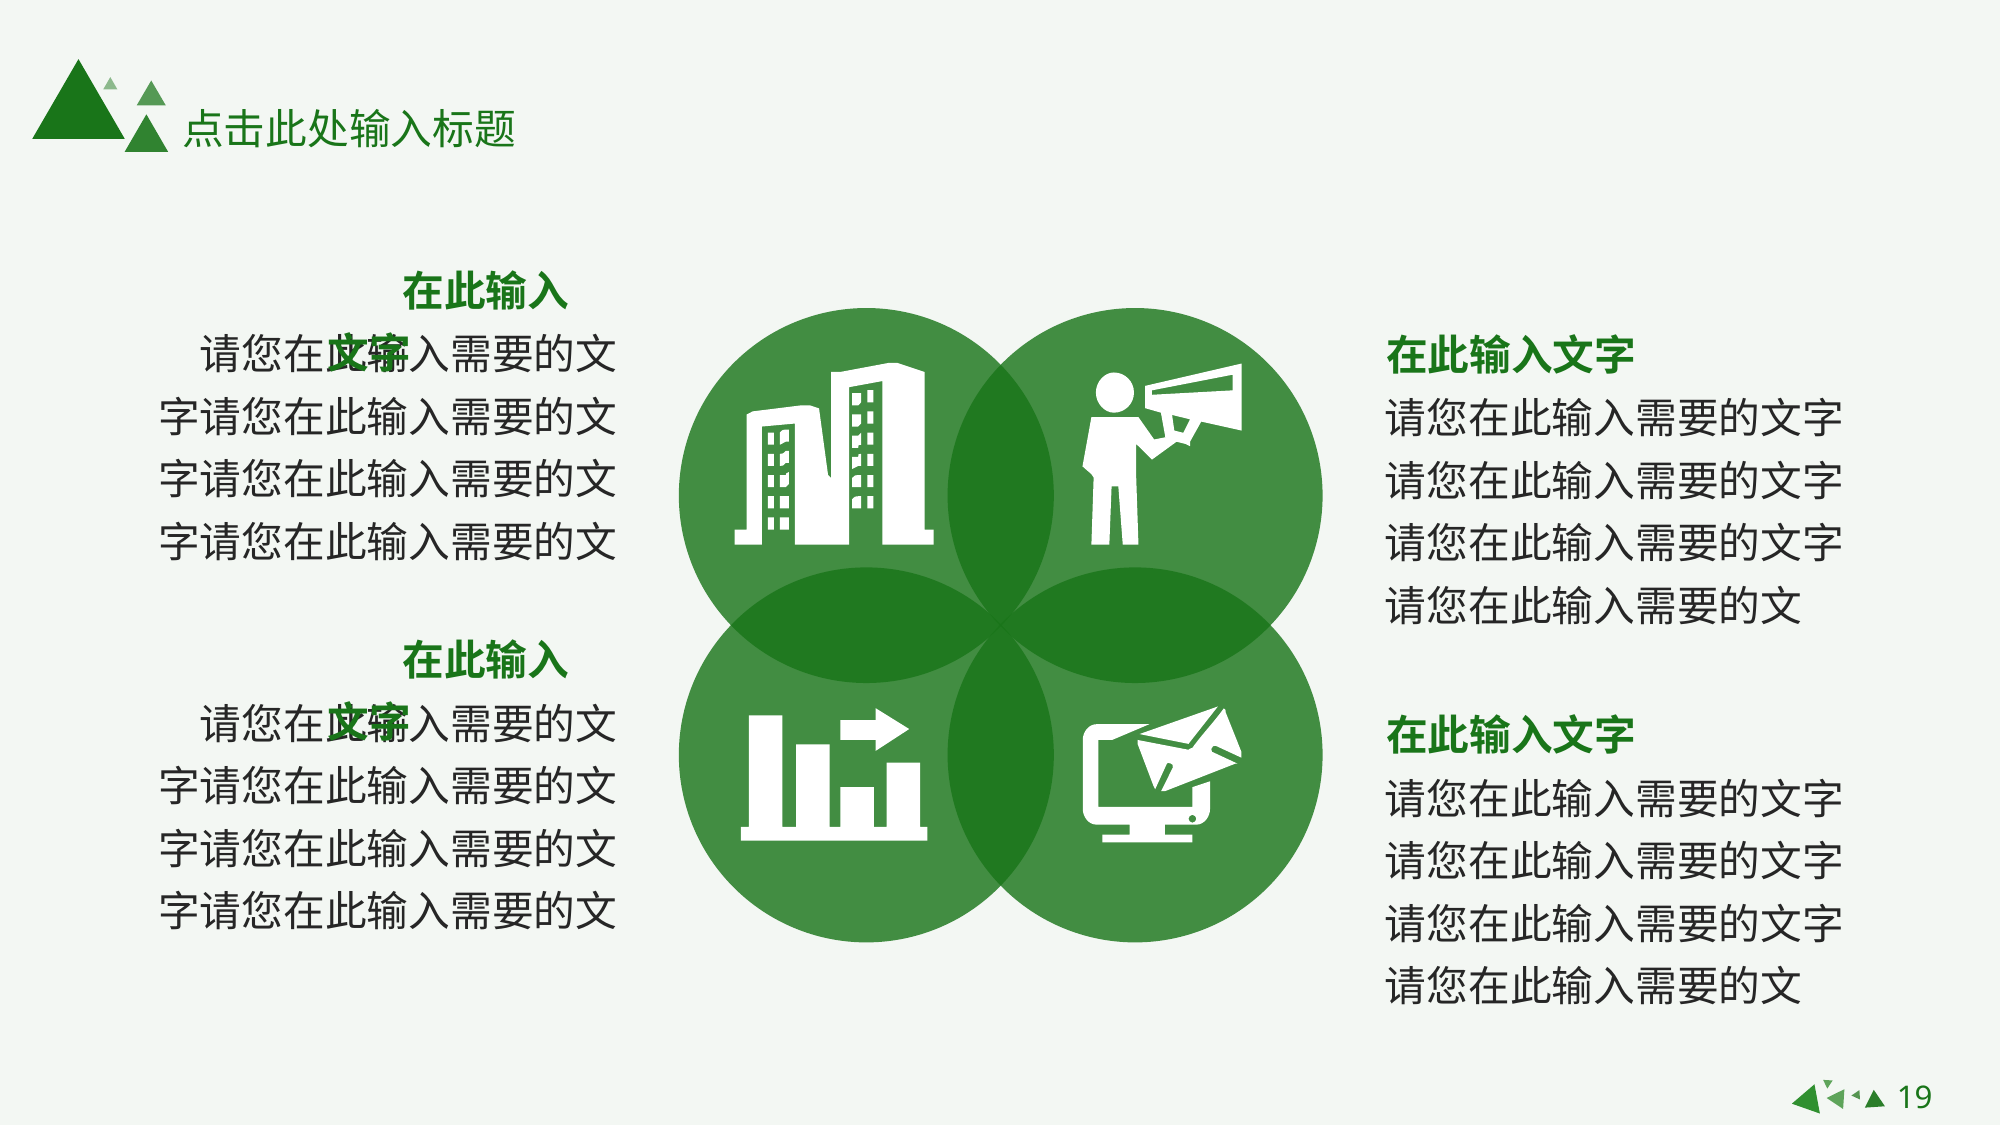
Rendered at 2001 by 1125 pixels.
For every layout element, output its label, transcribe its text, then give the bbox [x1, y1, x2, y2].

text_box [677, 306, 1001, 625]
text_box [1139, 706, 1218, 744]
text_box 在此输入文字 [1371, 308, 1652, 386]
text_box [1137, 708, 1242, 792]
text_box [734, 362, 934, 545]
text_box 在此输入文字 [312, 613, 593, 692]
text_box [1851, 1090, 1861, 1100]
text_box [1791, 1084, 1820, 1114]
text_box [1823, 1079, 1833, 1089]
text_box [740, 715, 928, 841]
text_box [32, 59, 125, 139]
text_box 请您在此输入需要的文字请您在此输入需要的文字请您在此输入需要的文字请您在此输入需要的文 [108, 677, 632, 943]
text_box [1082, 724, 1211, 843]
text_box 请您在此输入需要的文字请您在此输入需要的文字请您在此输入需要的文字请您在此输入需要的文 [1370, 752, 1894, 1018]
text_box [840, 708, 910, 751]
text_box 在此输入文字 [312, 244, 593, 322]
text_box [124, 114, 169, 152]
text_box [946, 566, 1324, 944]
text_box [1826, 1089, 1845, 1109]
text_box [1082, 363, 1242, 545]
text_box [103, 77, 118, 90]
text_box [677, 566, 1000, 944]
text_box 请您在此输入需要的文字请您在此输入需要的文字请您在此输入需要的文字请您在此输入需要的文 [108, 308, 632, 573]
text_box 19 [1864, 1070, 1966, 1123]
text_box 请您在此输入需要的文字请您在此输入需要的文字请您在此输入需要的文字请您在此输入需要的文 [1370, 372, 1894, 637]
text_box 点击此处输入标题 [167, 95, 531, 160]
text_box 在此输入文字 [1371, 688, 1652, 767]
text_box [946, 306, 1324, 625]
text_box [136, 80, 166, 106]
